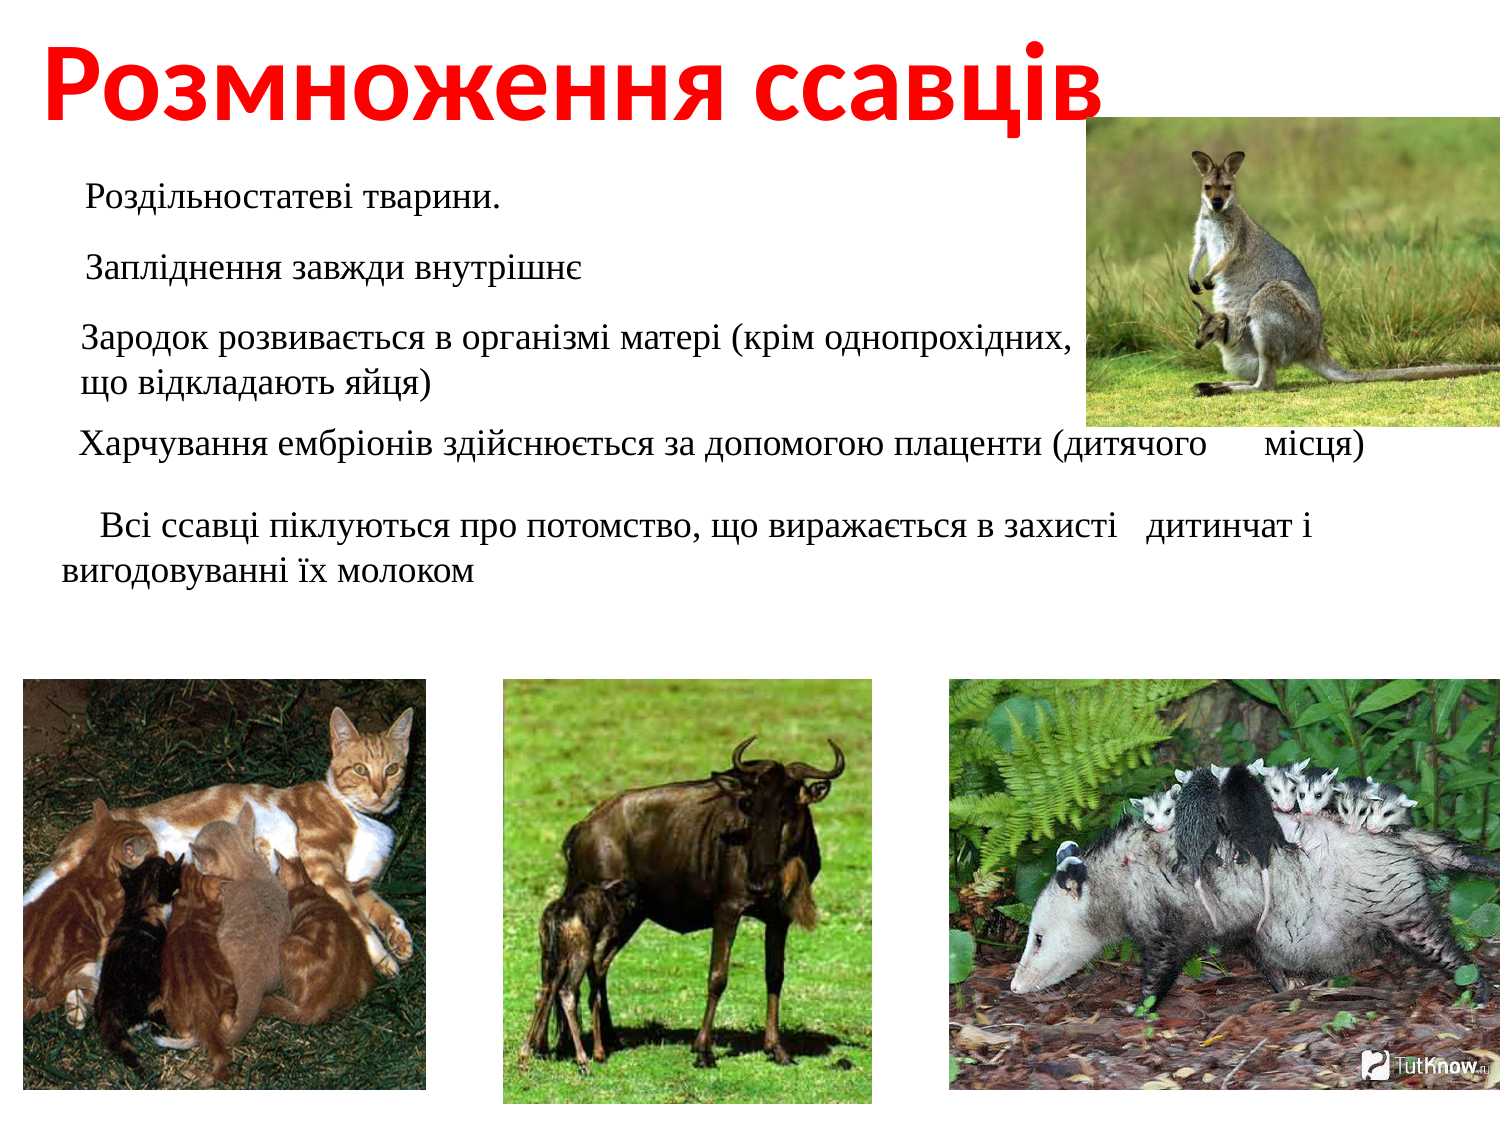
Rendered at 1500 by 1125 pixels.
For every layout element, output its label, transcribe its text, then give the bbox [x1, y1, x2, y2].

text_box Зародок розвивається в організмі матері (крім однопрохідних, що відкладають яйця) [46, 304, 1080, 410]
picture [1085, 116, 1500, 428]
text_box Всі ссавці піклуються про потомство, що виражається в захисті дитинчат і вигодовуванні їх молоком [46, 492, 1454, 597]
text_box Роздільностатеві тварини. [70, 163, 821, 224]
text_box Запліднення завжди внутрішнє [61, 234, 598, 295]
text_box Розмноження ссавців [27, 0, 1121, 150]
picture [948, 679, 1500, 1091]
picture [23, 679, 426, 1091]
text_box Харчування ембріонів здійснюється за допомогою плаценти (дитячого місця) [35, 410, 1500, 470]
picture [503, 679, 872, 1105]
